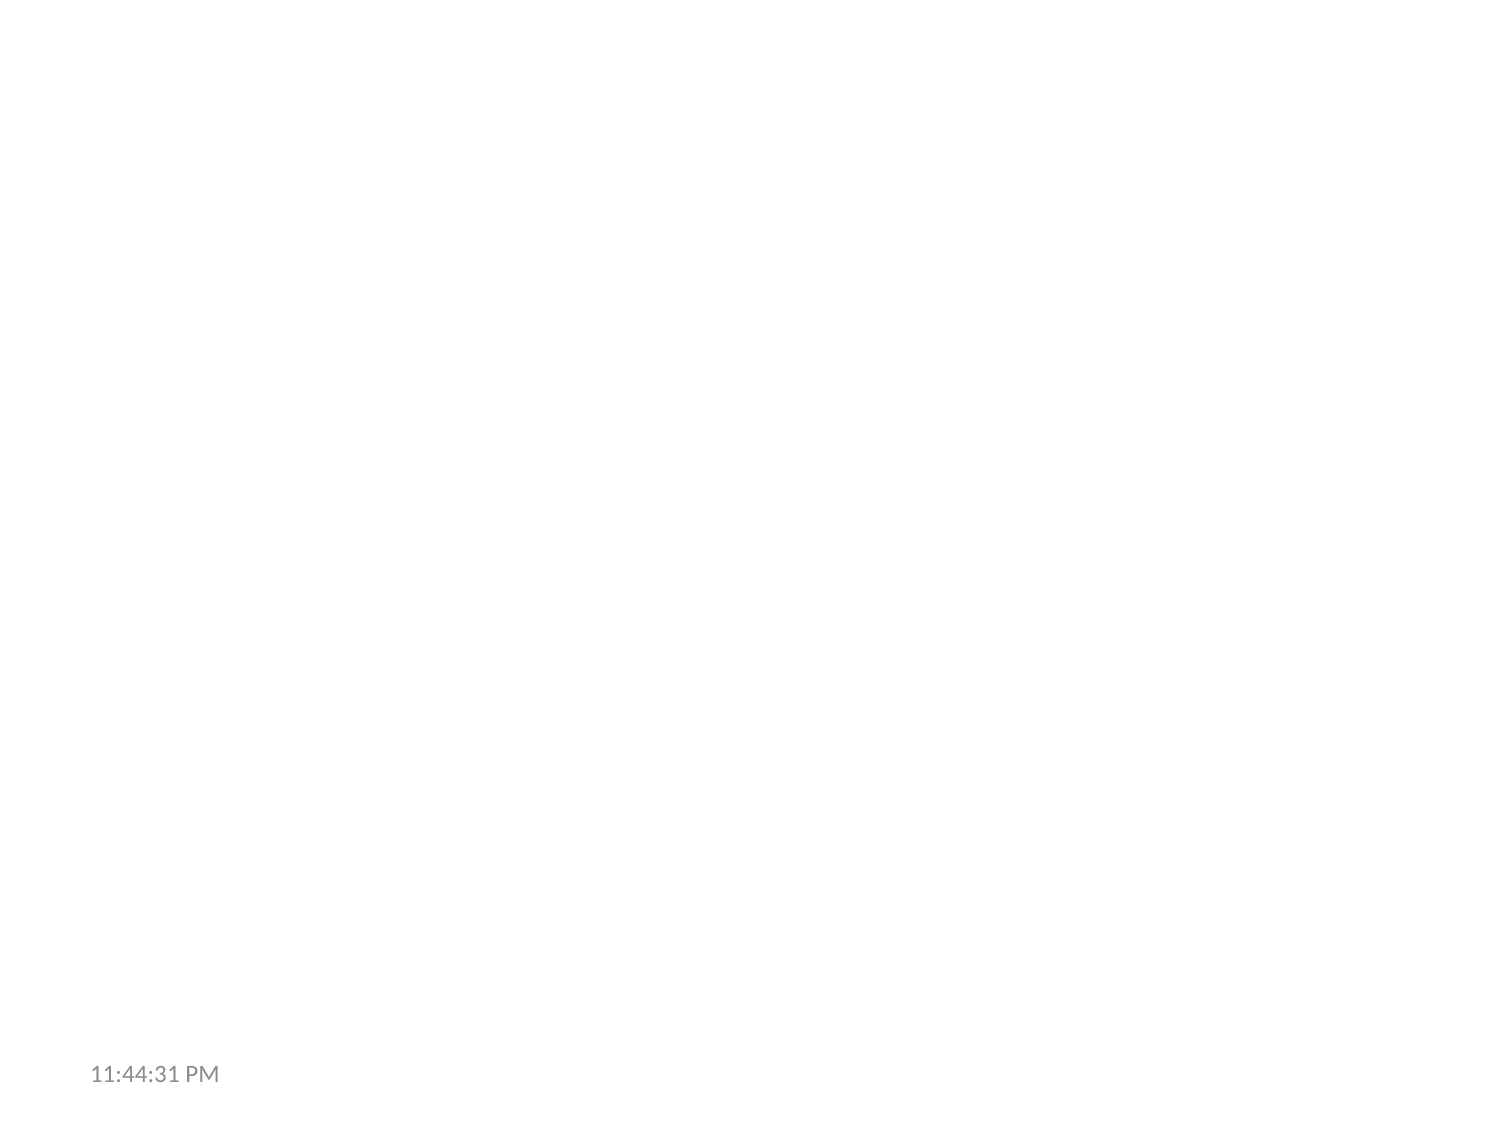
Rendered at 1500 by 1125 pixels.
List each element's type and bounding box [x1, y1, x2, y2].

slide_number [75, 1042, 425, 1103]
